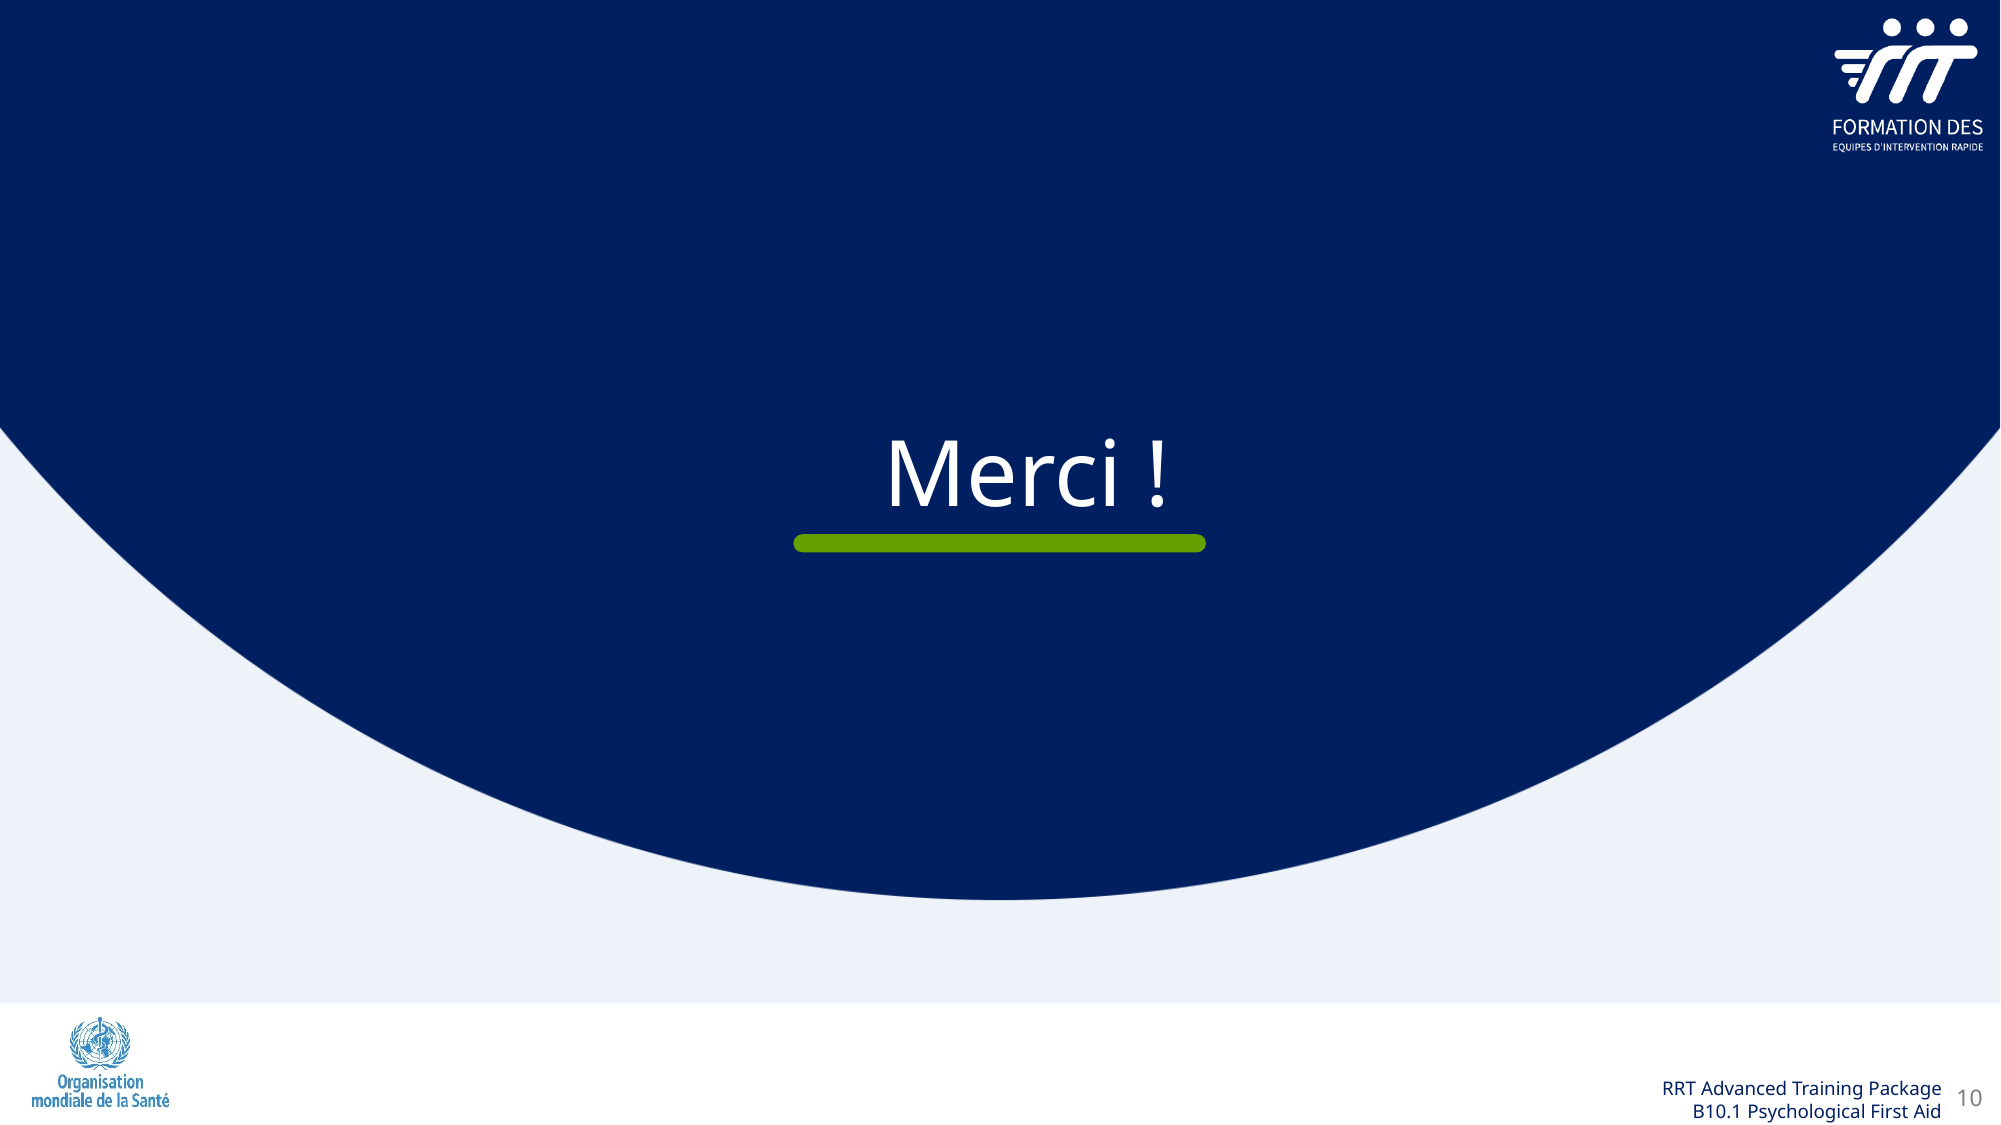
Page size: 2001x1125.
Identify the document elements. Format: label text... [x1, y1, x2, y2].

picture [30, 1015, 170, 1108]
picture [0, 0, 2001, 1003]
list Merci ! [95, 322, 1959, 631]
